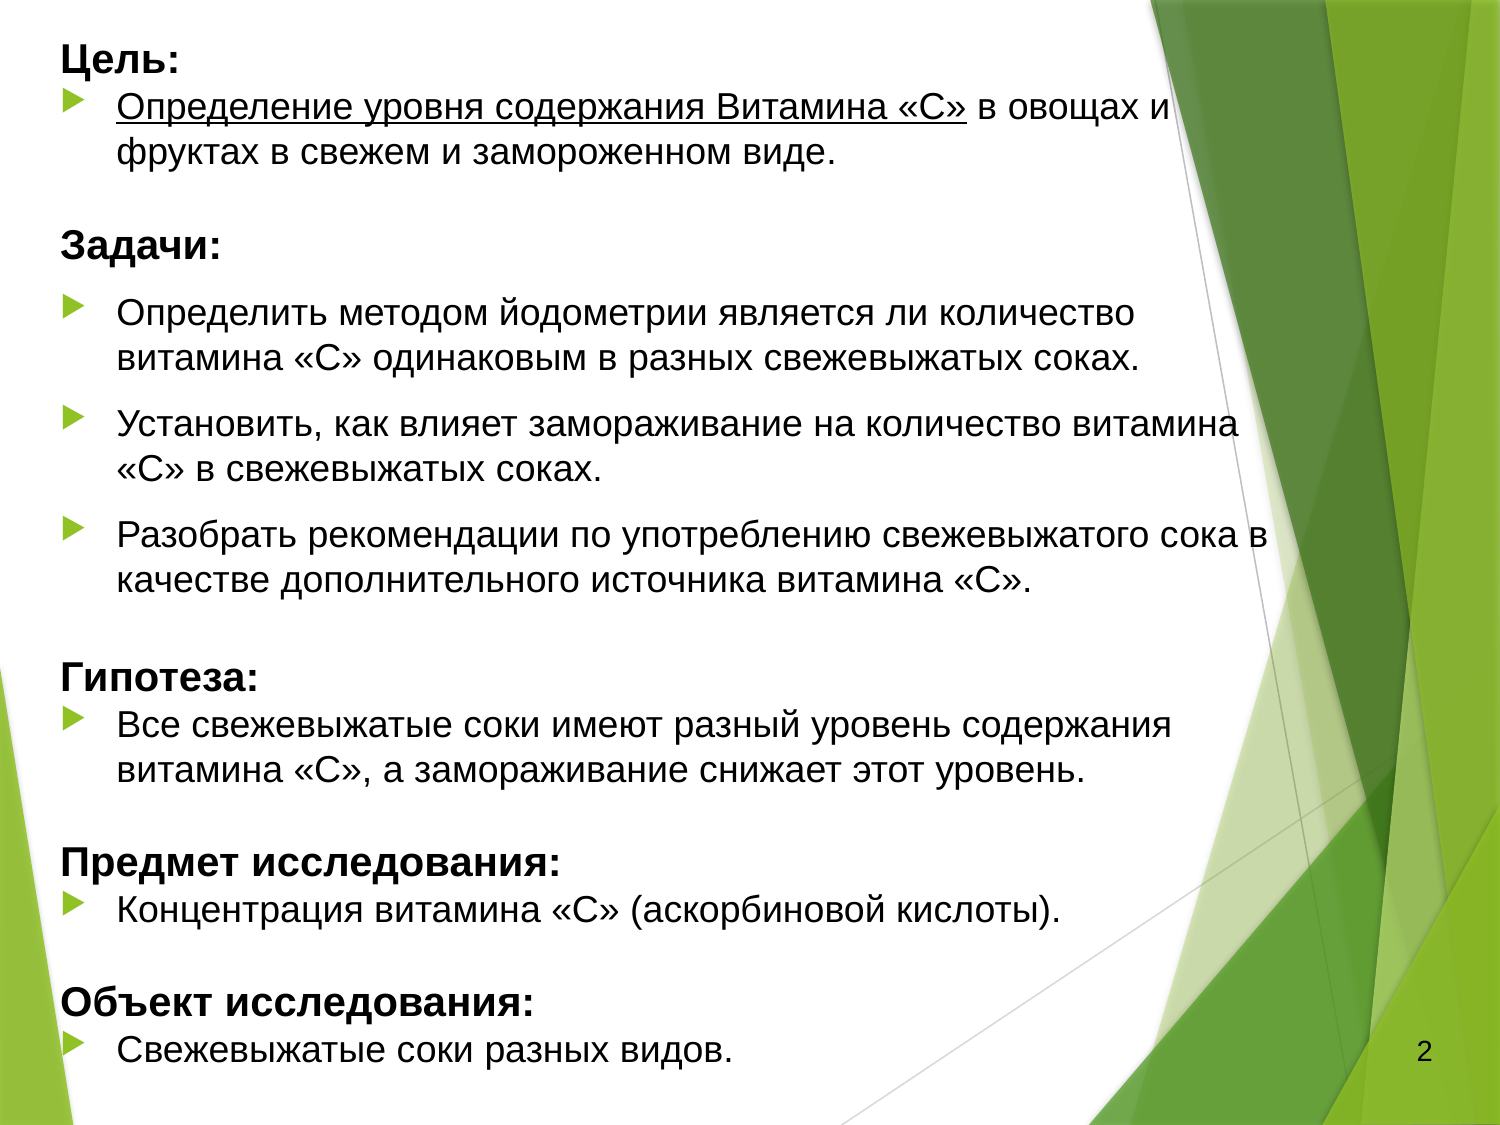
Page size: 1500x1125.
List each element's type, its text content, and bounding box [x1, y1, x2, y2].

slide_number 2 [1363, 1019, 1448, 1080]
list Цель: Определение уровня содержания Витамина «С» в овощах и фруктах в свежем и замороженном виде. Задачи: Определить методом йодометрии является ли количество витамина «С» одинаковым в разных свежевыжатых соках. Установить, как влияет замораживание на количество витамина «С» в свежевыжатых соках. Разобрать рекомендации по употреблению свежевыжатого сока в качестве дополнительного источника витамина «С». Гипотеза: Все свежевыжатые соки имеют разный уровень содержания витамина «С», а замораживание снижает этот уровень. Предмет исследования: Концентрация витамина «С» (аскорбиновой кислоты). Объект исследования: Свежевыжатые соки разных видов. [45, 24, 1295, 1112]
